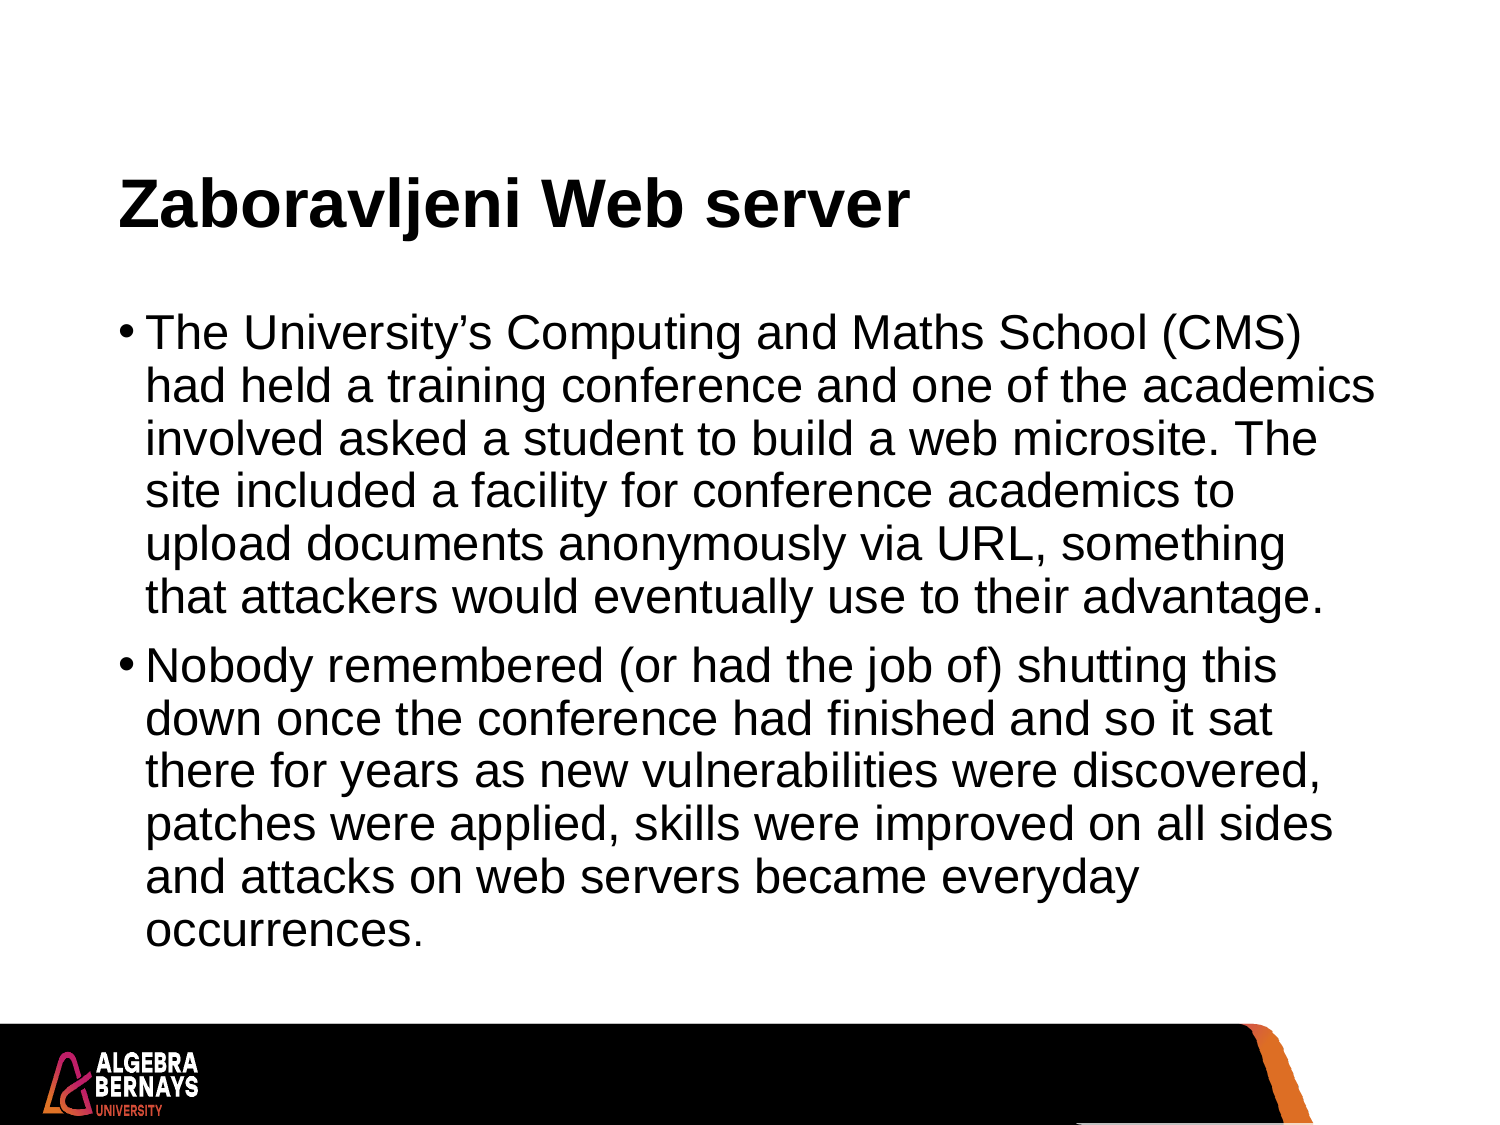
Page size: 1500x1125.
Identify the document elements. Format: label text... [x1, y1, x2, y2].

title Zaboravljeni Web server [103, 59, 1397, 278]
picture [0, 1023, 1468, 1125]
list The University’s Computing and Maths School (CMS) had held a training conference and one of the academics involved asked a student to build a web microsite. The site included a facility for conference academics to upload documents anonymously via URL, something that attackers would eventually use to their advantage. Nobody remembered (or had the job of) shutting this down once the conference had finished and so it sat there for years as new vulnerabilities were discovered, patches were applied, skills were improved on all sides and attacks on web servers became everyday occurrences. [103, 299, 1397, 1014]
